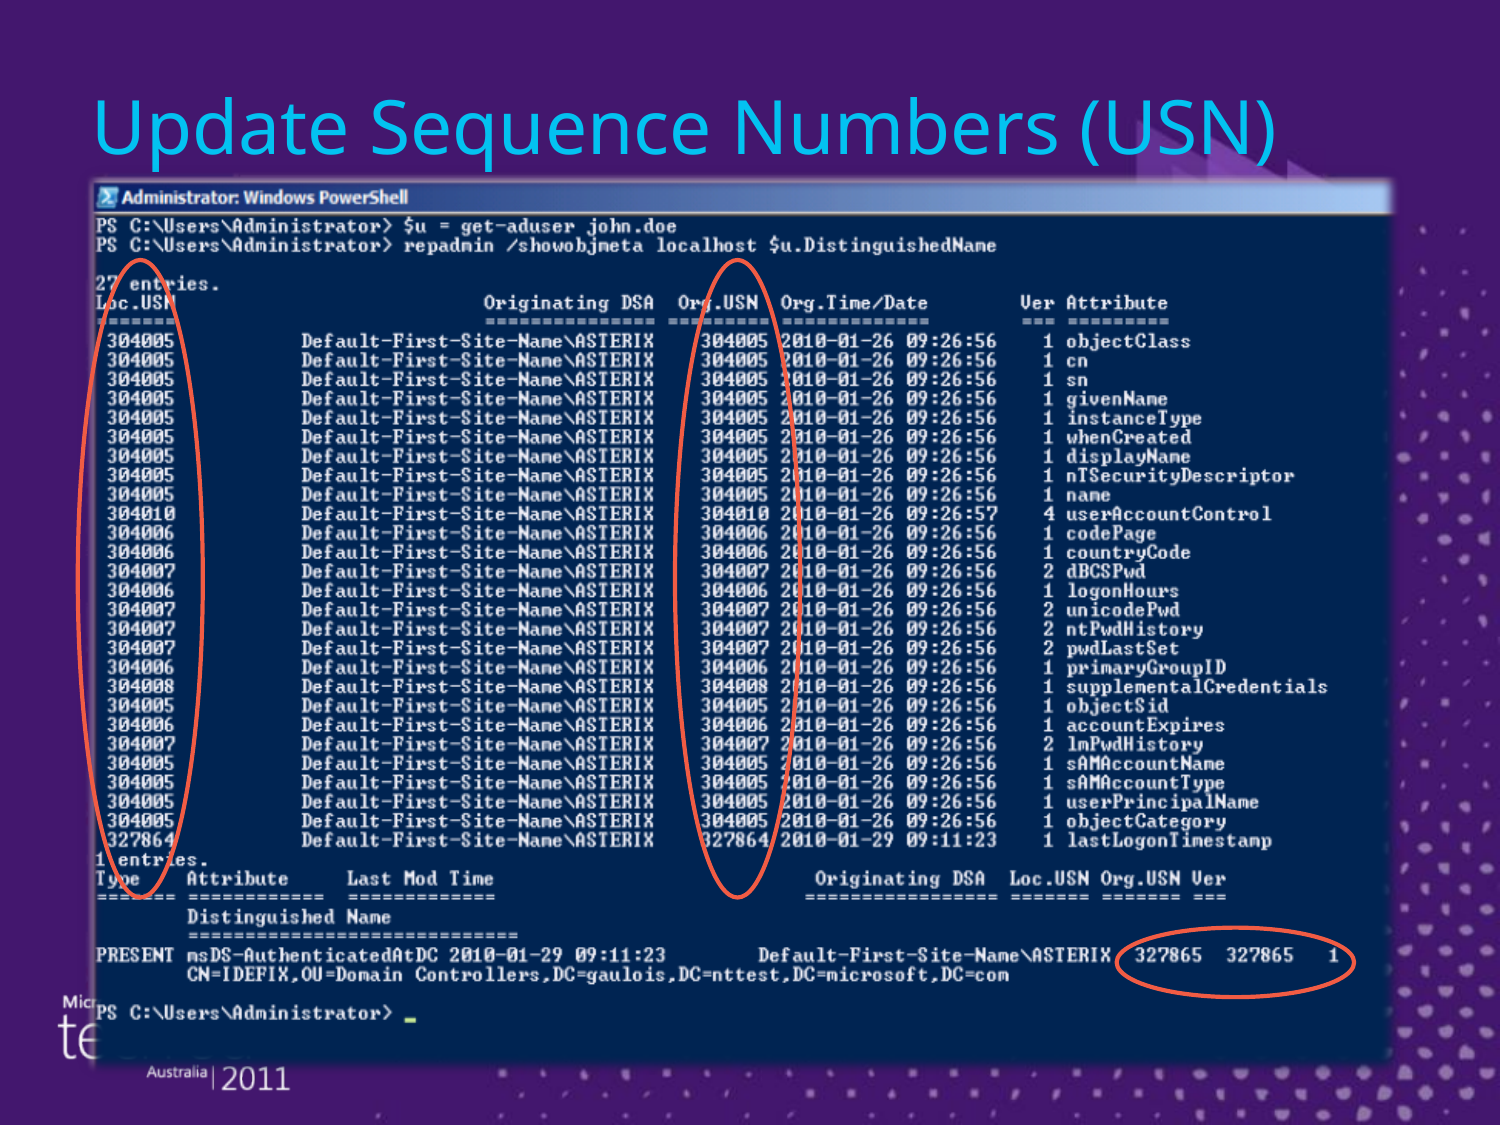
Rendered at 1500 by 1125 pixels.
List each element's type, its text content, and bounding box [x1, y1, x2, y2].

title Update Sequence Numbers (USN) [76, 30, 1427, 219]
text_box [75, 462, 80, 696]
picture [0, 0, 1500, 1125]
